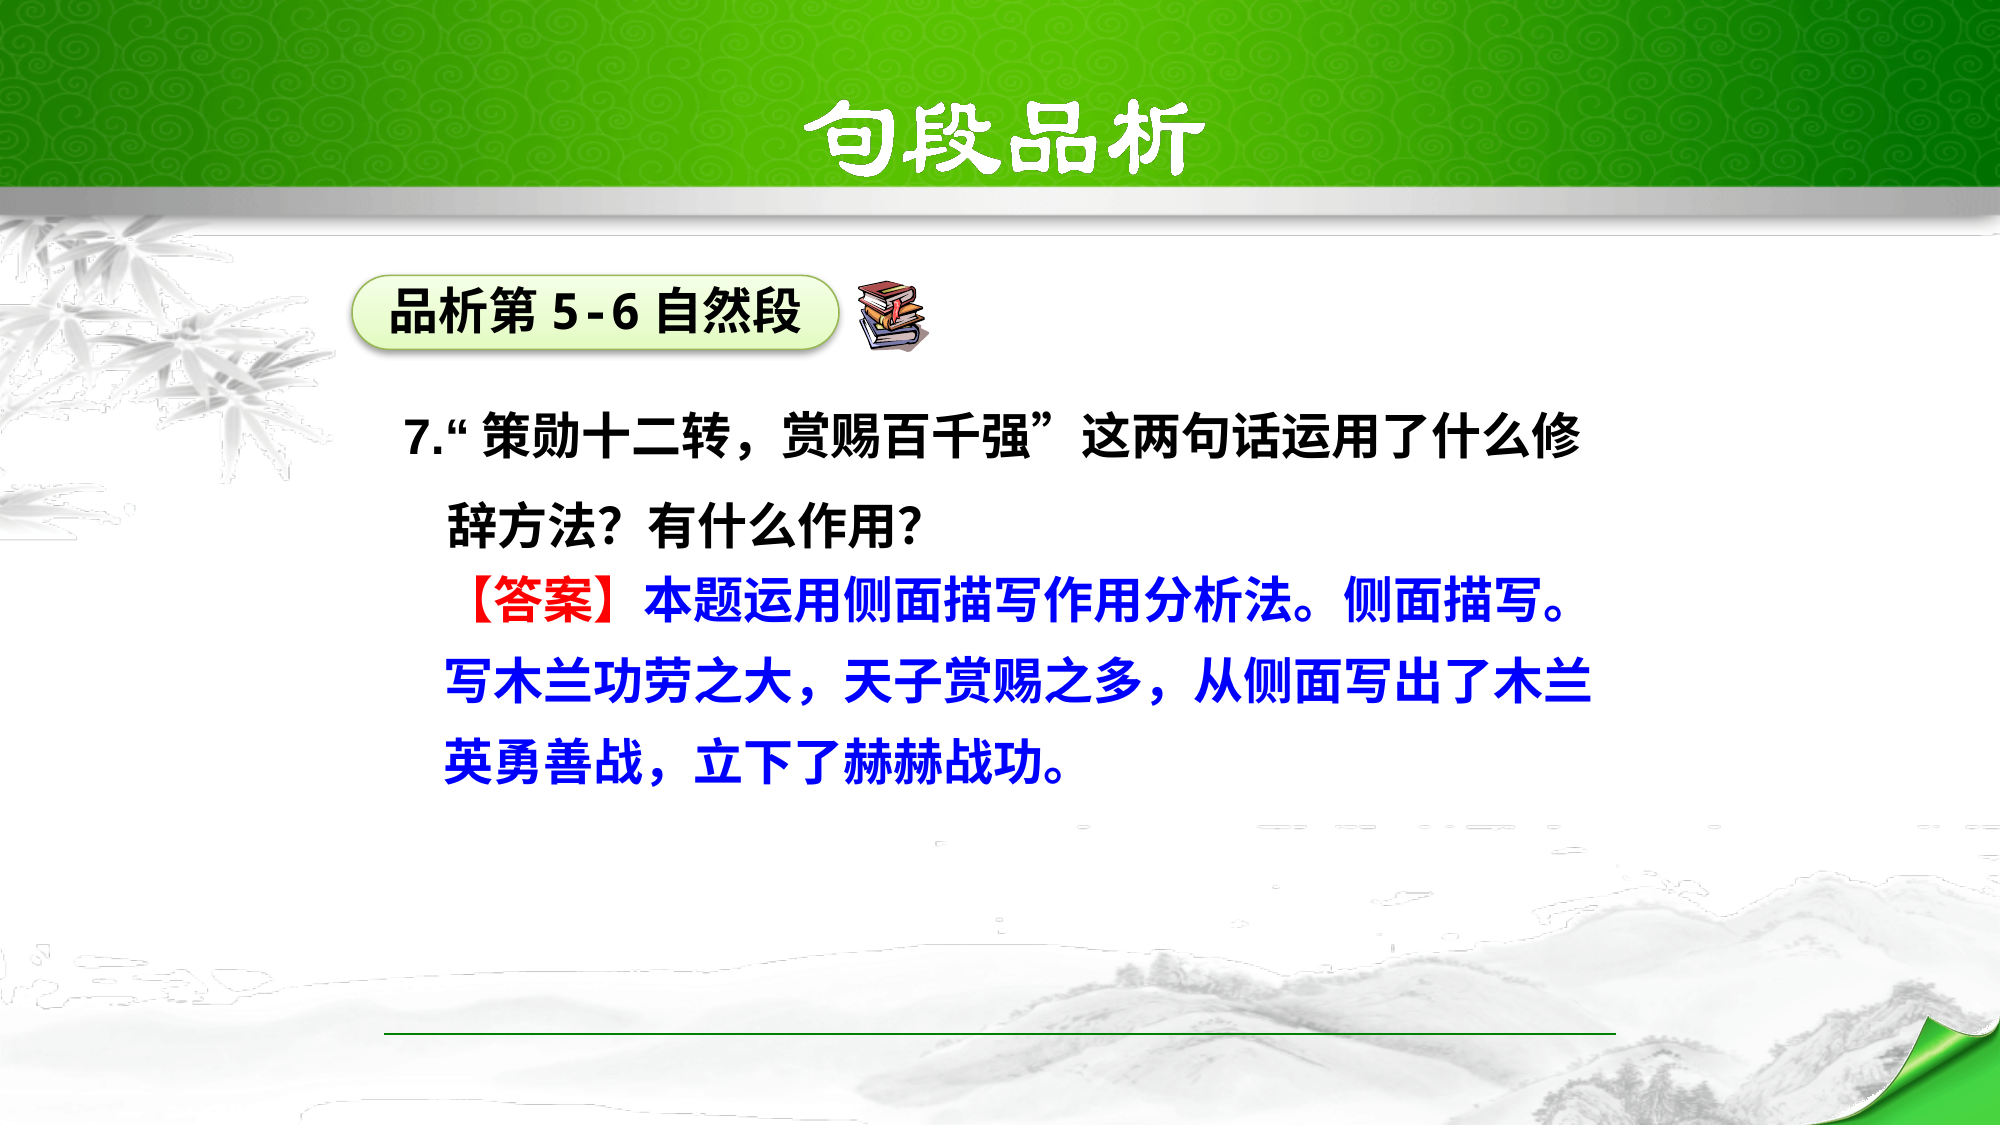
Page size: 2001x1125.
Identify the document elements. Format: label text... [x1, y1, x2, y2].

picture [0, 779, 2000, 1125]
text_box 【答案】本题运用侧面描写作用分析法。侧面描写。写木兰功劳之大，天子赏赐之多，从侧面写出了木兰英勇善战，立下了赫赫战功。 [428, 581, 1619, 776]
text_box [351, 271, 930, 353]
picture [0, 0, 2000, 570]
